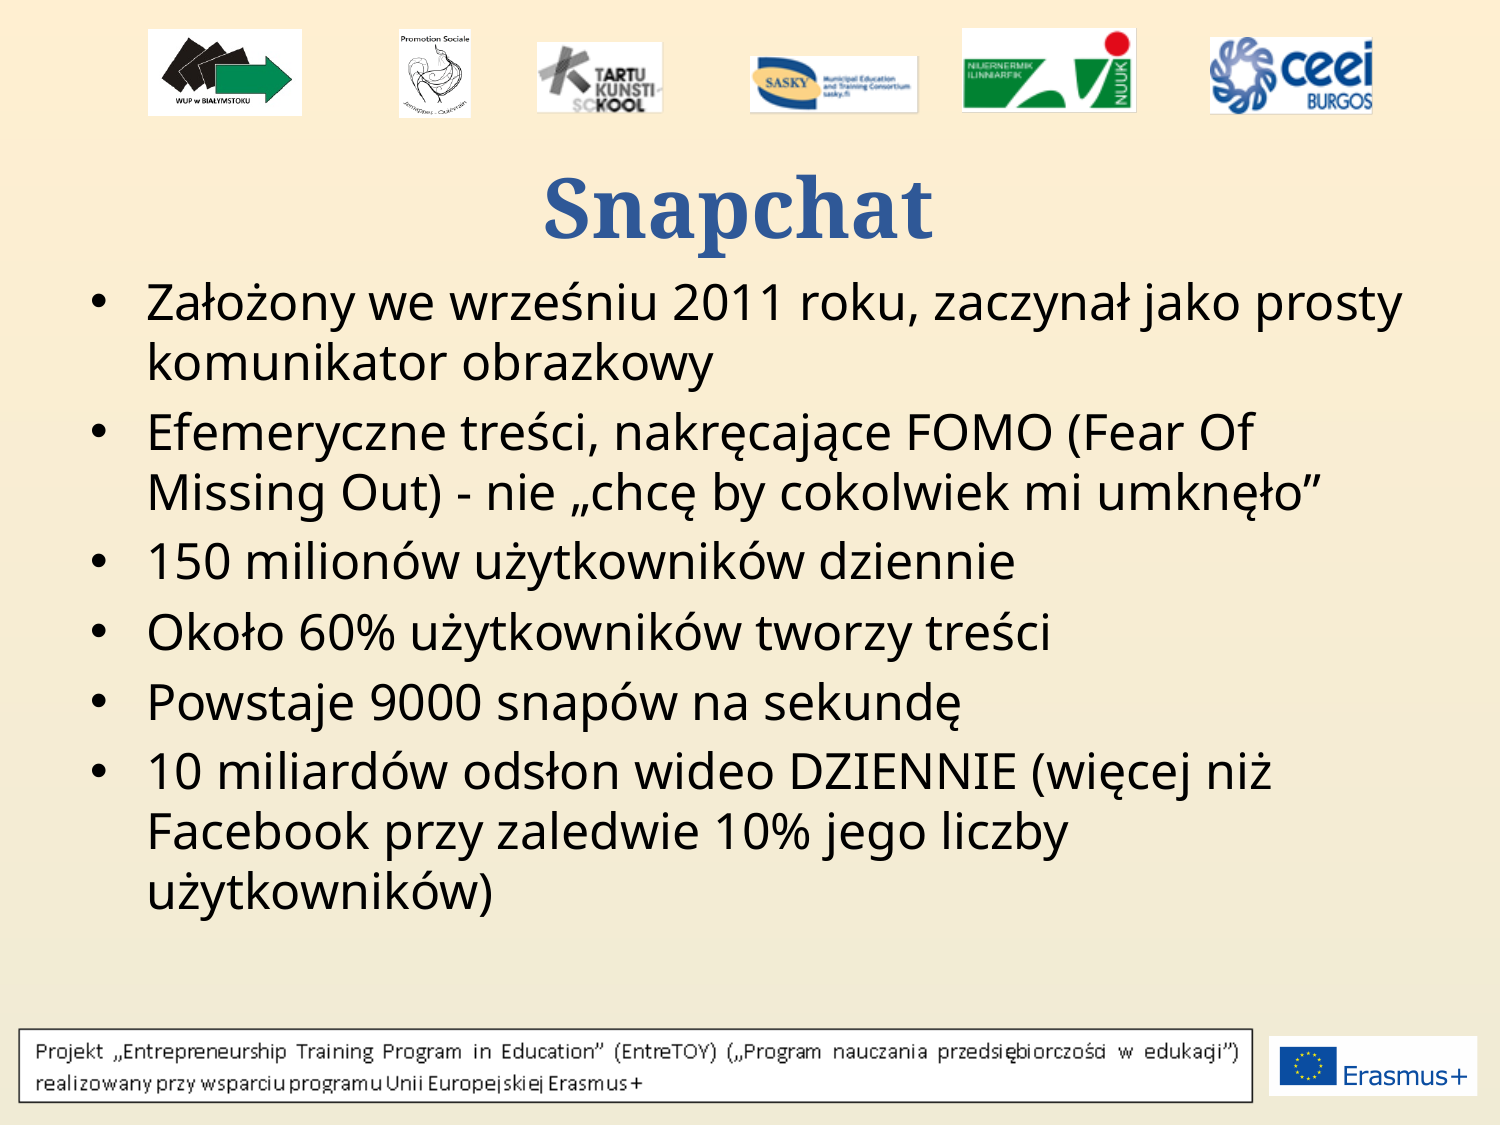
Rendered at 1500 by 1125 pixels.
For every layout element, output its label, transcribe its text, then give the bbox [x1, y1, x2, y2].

picture [1210, 37, 1374, 116]
picture [399, 29, 471, 118]
picture [962, 28, 1140, 116]
picture [750, 56, 921, 116]
list Założony we wrześniu 2011 roku, zaczynał jako prosty komunikator obrazkowy Efemeryczne treści, nakręcające FOMO (Fear Of Missing Out) - nie „chcę by cokolwiek mi umknęło” 150 milionów użytkowników dziennie Około 60% użytkowników tworzy treści Powstaje 9000 snapów na sekundę 10 miliardów odsłon wideo DZIENNIE (więcej niż Facebook przy zaledwie 10% jego liczby użytkowników) [75, 262, 1425, 1005]
picture [17, 1027, 1255, 1105]
picture [148, 29, 302, 116]
picture [537, 42, 668, 118]
title Snapchat [75, 125, 1425, 262]
